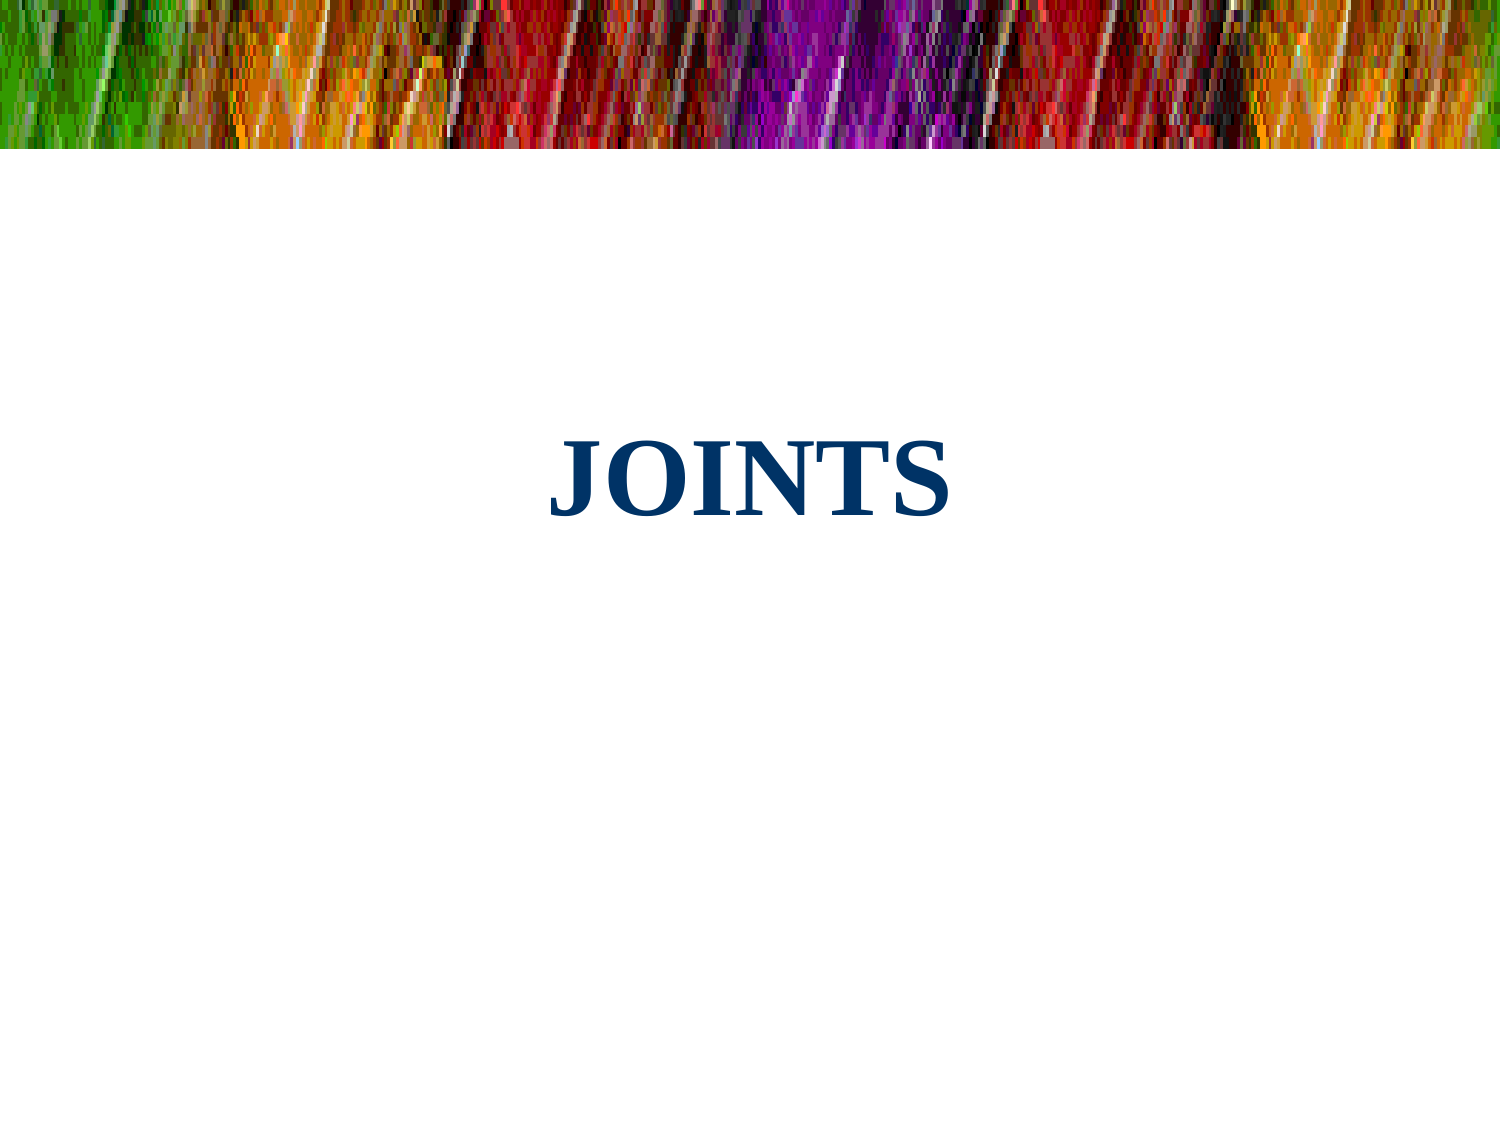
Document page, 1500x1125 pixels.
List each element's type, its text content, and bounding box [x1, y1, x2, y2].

title JOINTS [112, 349, 1388, 591]
picture [0, 0, 1500, 149]
